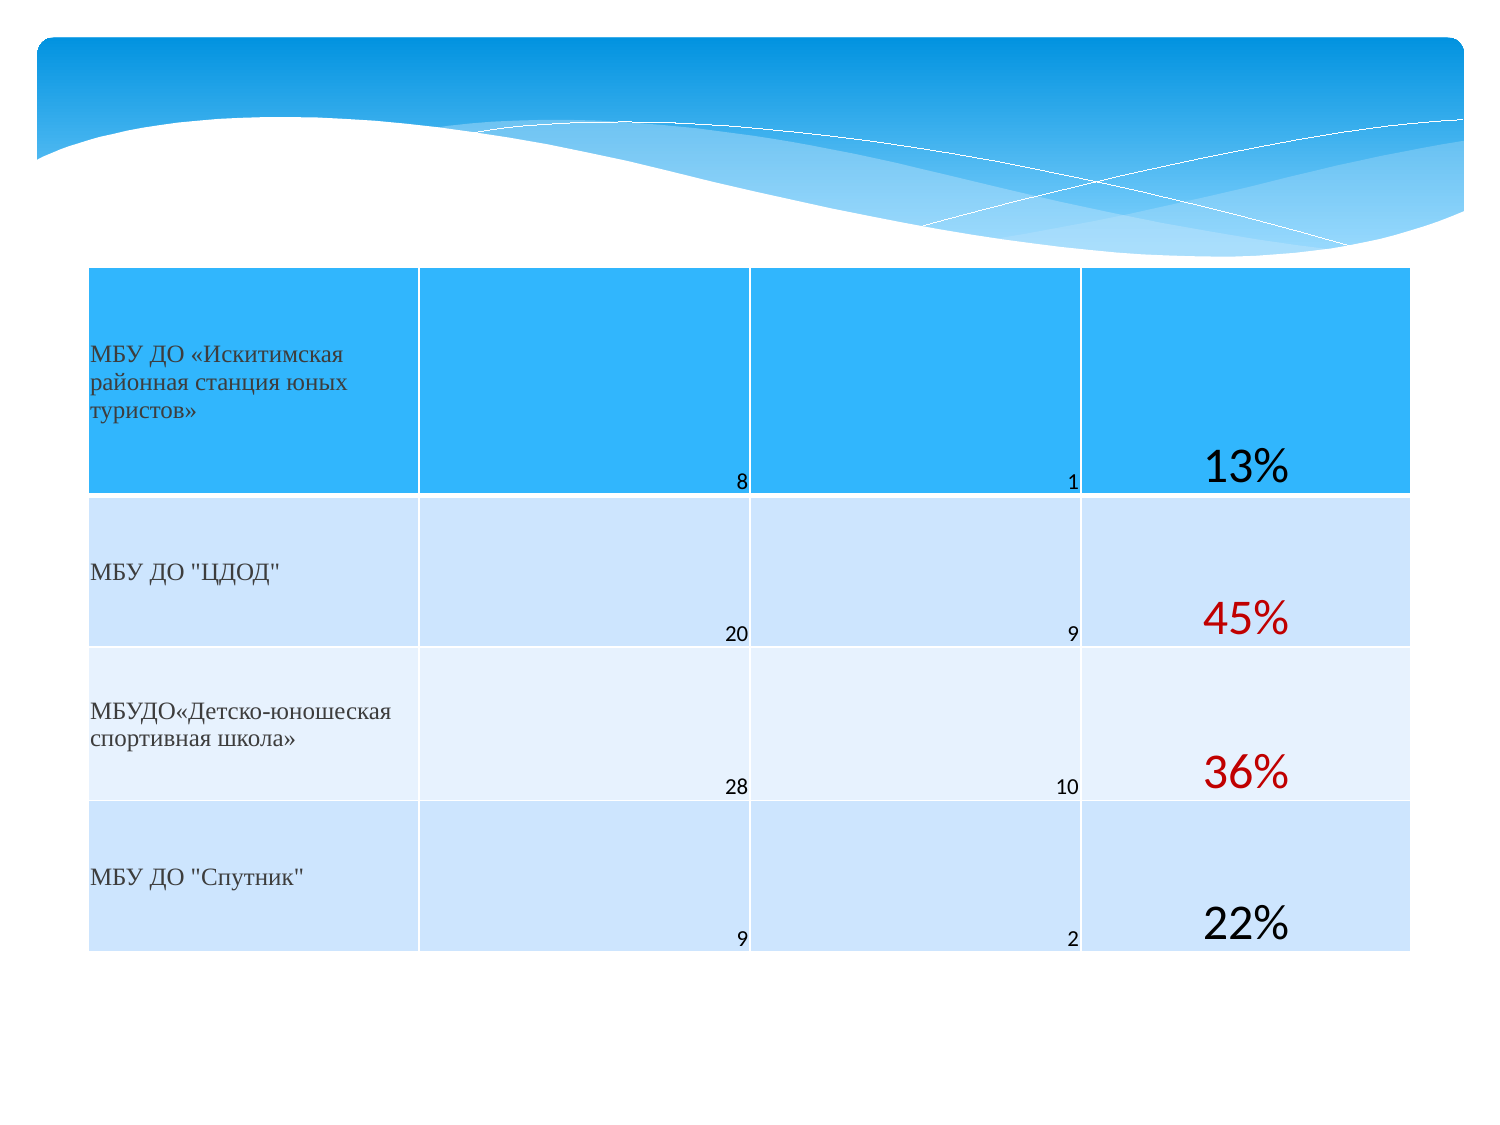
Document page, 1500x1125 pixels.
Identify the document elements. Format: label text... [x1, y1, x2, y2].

table_cell 9 [751, 498, 1080, 646]
table_header 1 [751, 268, 1080, 493]
table_cell 45% [1082, 498, 1410, 646]
table_header 8 [420, 268, 749, 493]
table_cell 20 [420, 498, 749, 646]
table_cell 22% [1082, 801, 1410, 951]
table_cell 36% [1082, 648, 1410, 800]
table_cell 2 [751, 801, 1080, 951]
table_cell МБУ ДО "ЦДОД" [89, 498, 418, 646]
table_cell МБУДО«Детско-юношеская спортивная школа» [89, 648, 418, 800]
table_cell 9 [420, 801, 749, 951]
table_header 13% [1082, 268, 1410, 493]
table_cell 28 [420, 648, 749, 800]
table_cell МБУ ДО "Спутник" [89, 801, 418, 951]
table_cell 10 [751, 648, 1080, 800]
table_header МБУ ДО «Искитимская районная станция юных туристов» [89, 268, 418, 493]
